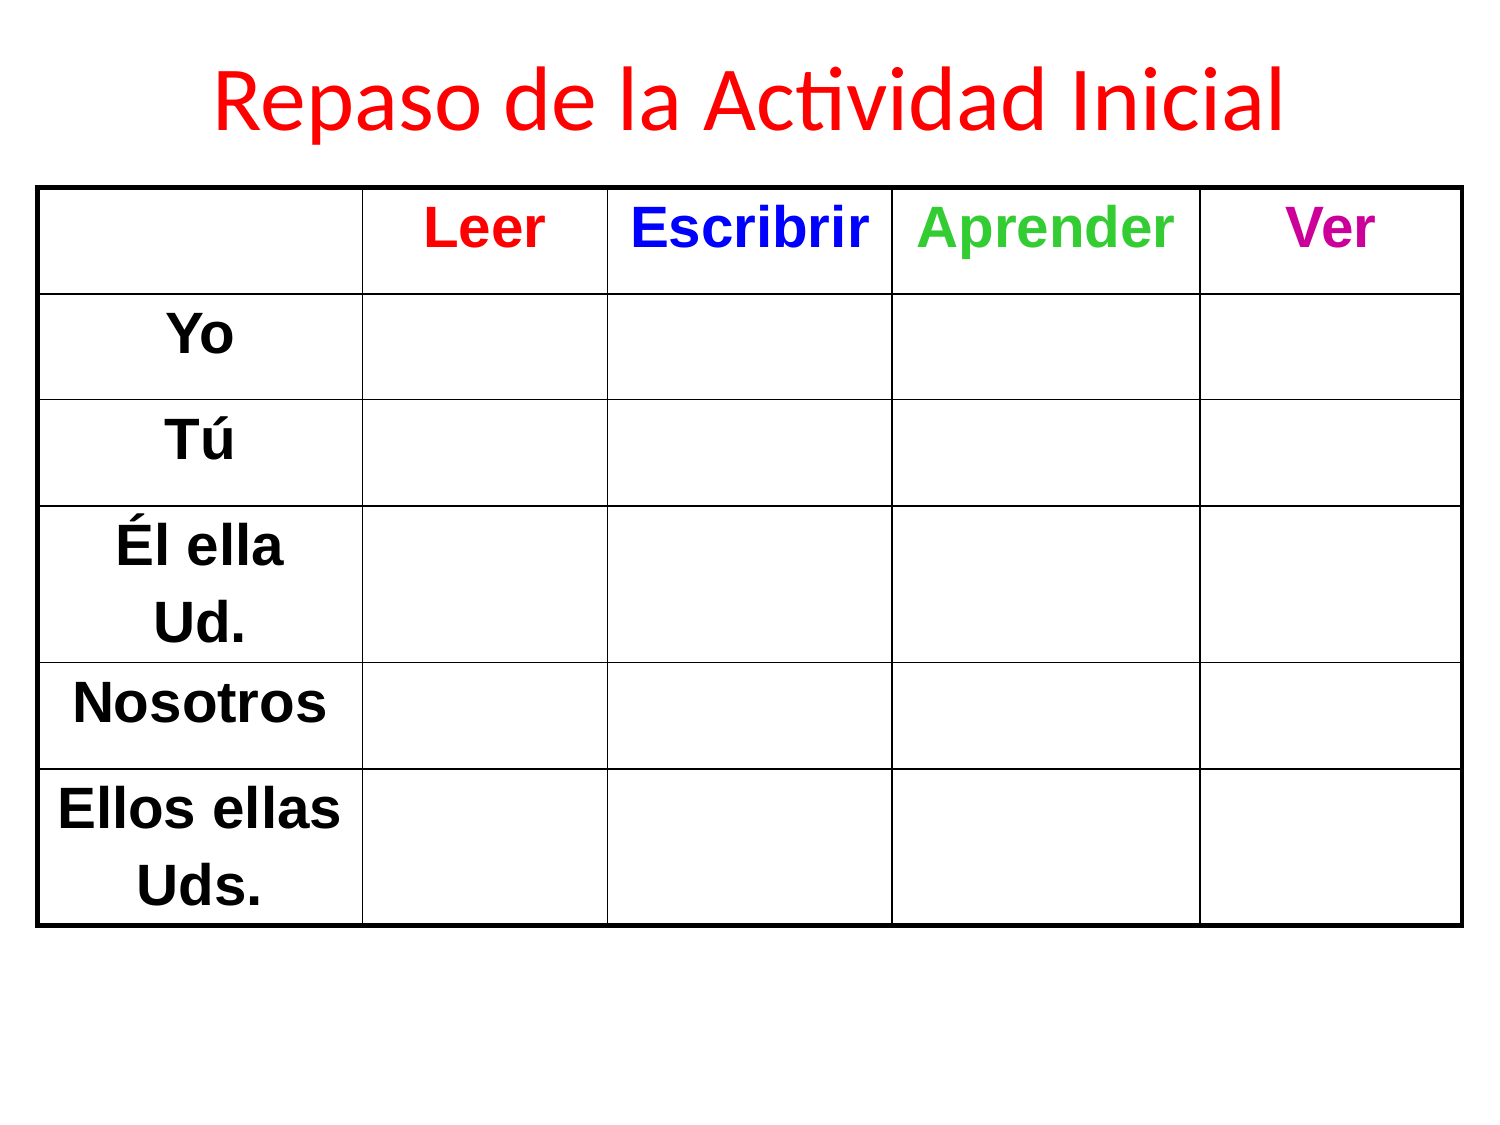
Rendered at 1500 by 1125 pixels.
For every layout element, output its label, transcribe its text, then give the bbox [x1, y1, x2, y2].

table_cell [608, 507, 891, 662]
table_cell [608, 295, 891, 399]
table_cell [363, 770, 607, 923]
table_cell [1201, 663, 1460, 768]
table_cell [1201, 507, 1460, 662]
table_cell [363, 507, 607, 662]
table_cell [363, 400, 607, 505]
table_cell [893, 663, 1199, 768]
table_header Aprender [893, 190, 1199, 293]
table_header Escribrir [608, 190, 891, 293]
table_cell Nosotros [40, 663, 362, 768]
table_cell [893, 770, 1199, 923]
title Repaso de la Actividad Inicial [75, 0, 1425, 185]
table_cell Ellos ellas Uds. [40, 770, 362, 923]
table_cell [1201, 295, 1460, 399]
table_cell [893, 295, 1199, 399]
table_header Ver [1201, 190, 1460, 293]
table_cell [893, 400, 1199, 505]
table_cell [1201, 400, 1460, 505]
table_cell [1201, 770, 1460, 923]
table_cell [893, 507, 1199, 662]
table_cell [608, 770, 891, 923]
table_cell Tú [40, 400, 362, 505]
table_cell [363, 663, 607, 768]
table_cell [608, 400, 891, 505]
table_cell [608, 663, 891, 768]
table_cell [363, 295, 607, 399]
table_cell Él ella Ud. [40, 507, 362, 662]
table_cell Yo [40, 295, 362, 399]
table_header [40, 190, 362, 293]
table_header Leer [363, 190, 607, 293]
